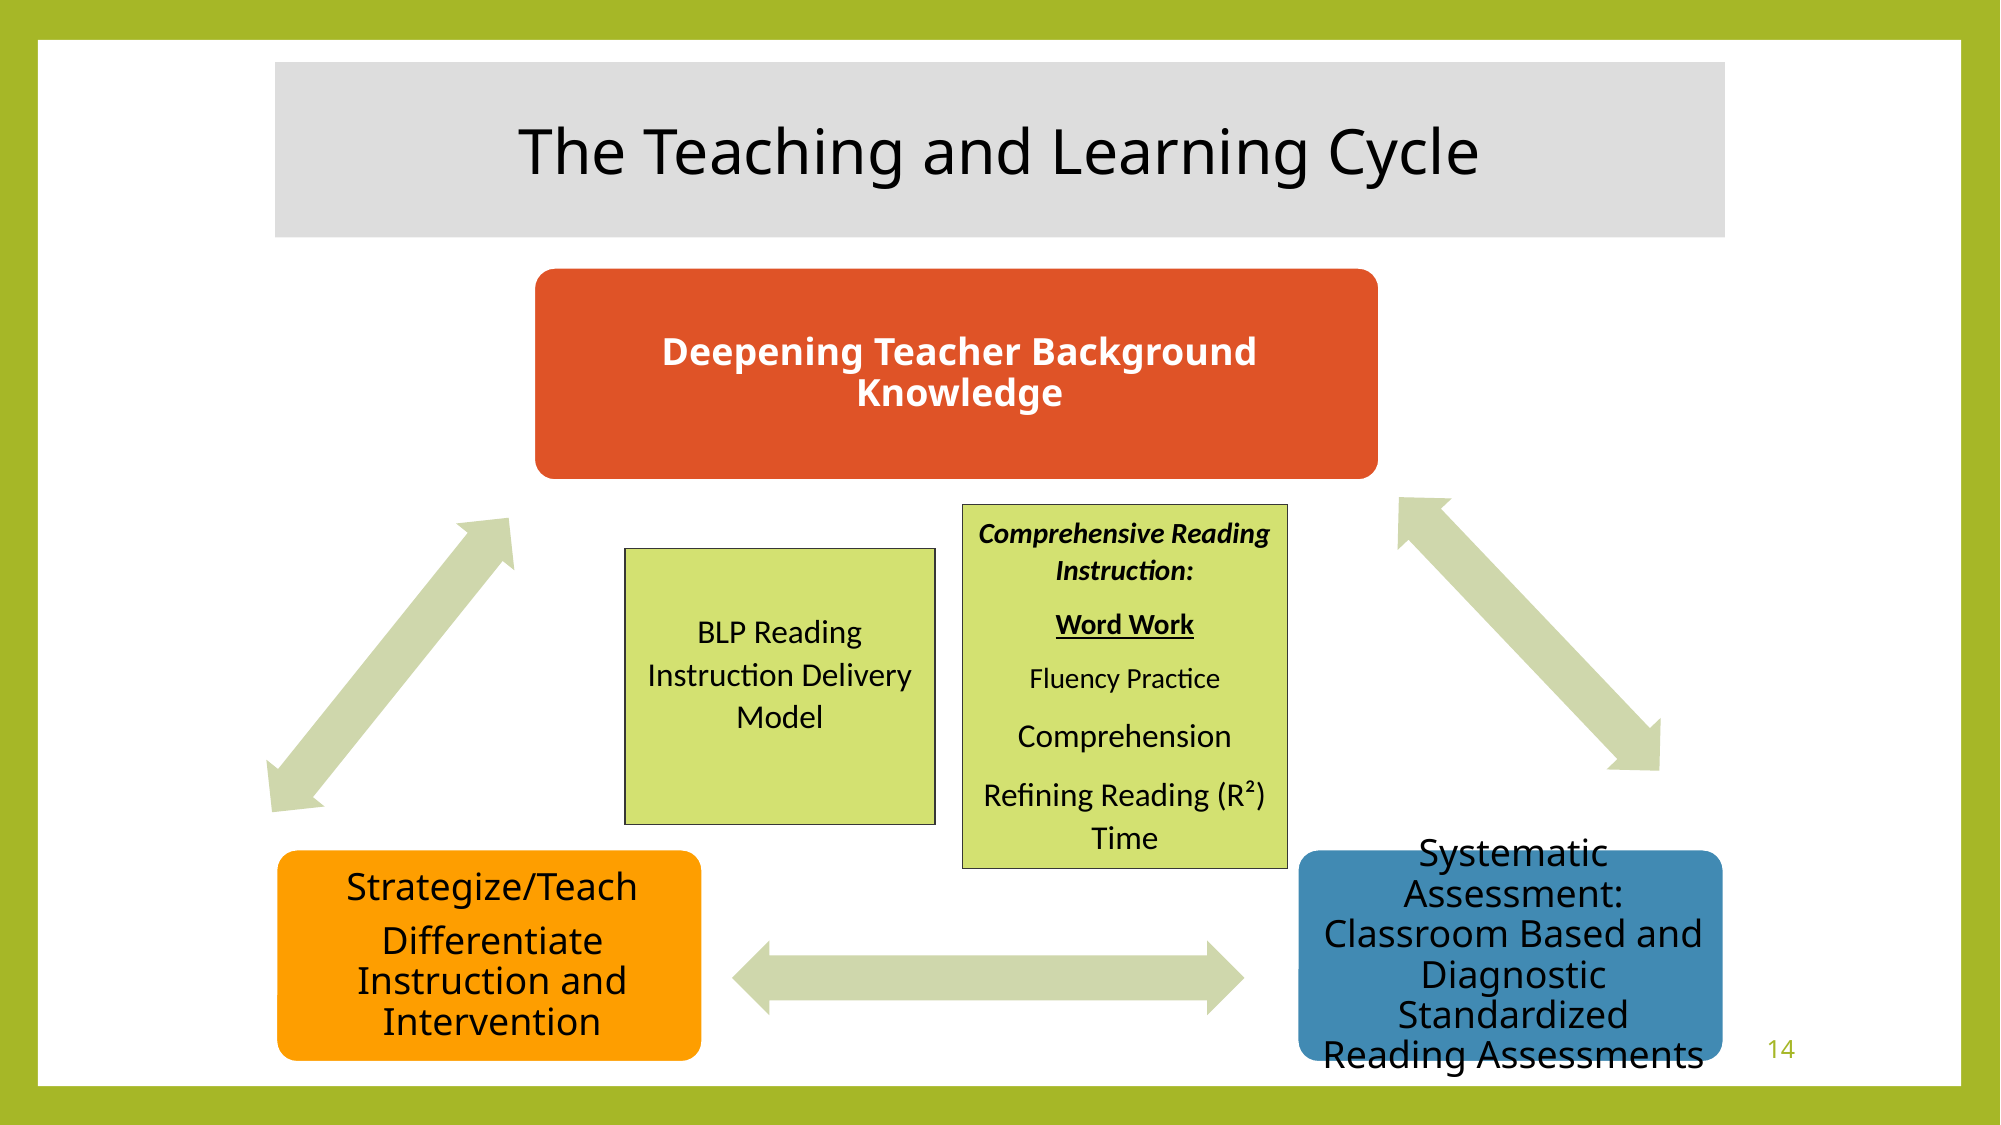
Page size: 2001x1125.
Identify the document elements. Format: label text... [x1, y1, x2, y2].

text_box The Teaching and Learning Cycle [275, 62, 1725, 237]
slide_number 14 [1530, 1020, 1811, 1081]
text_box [275, 237, 1725, 1063]
